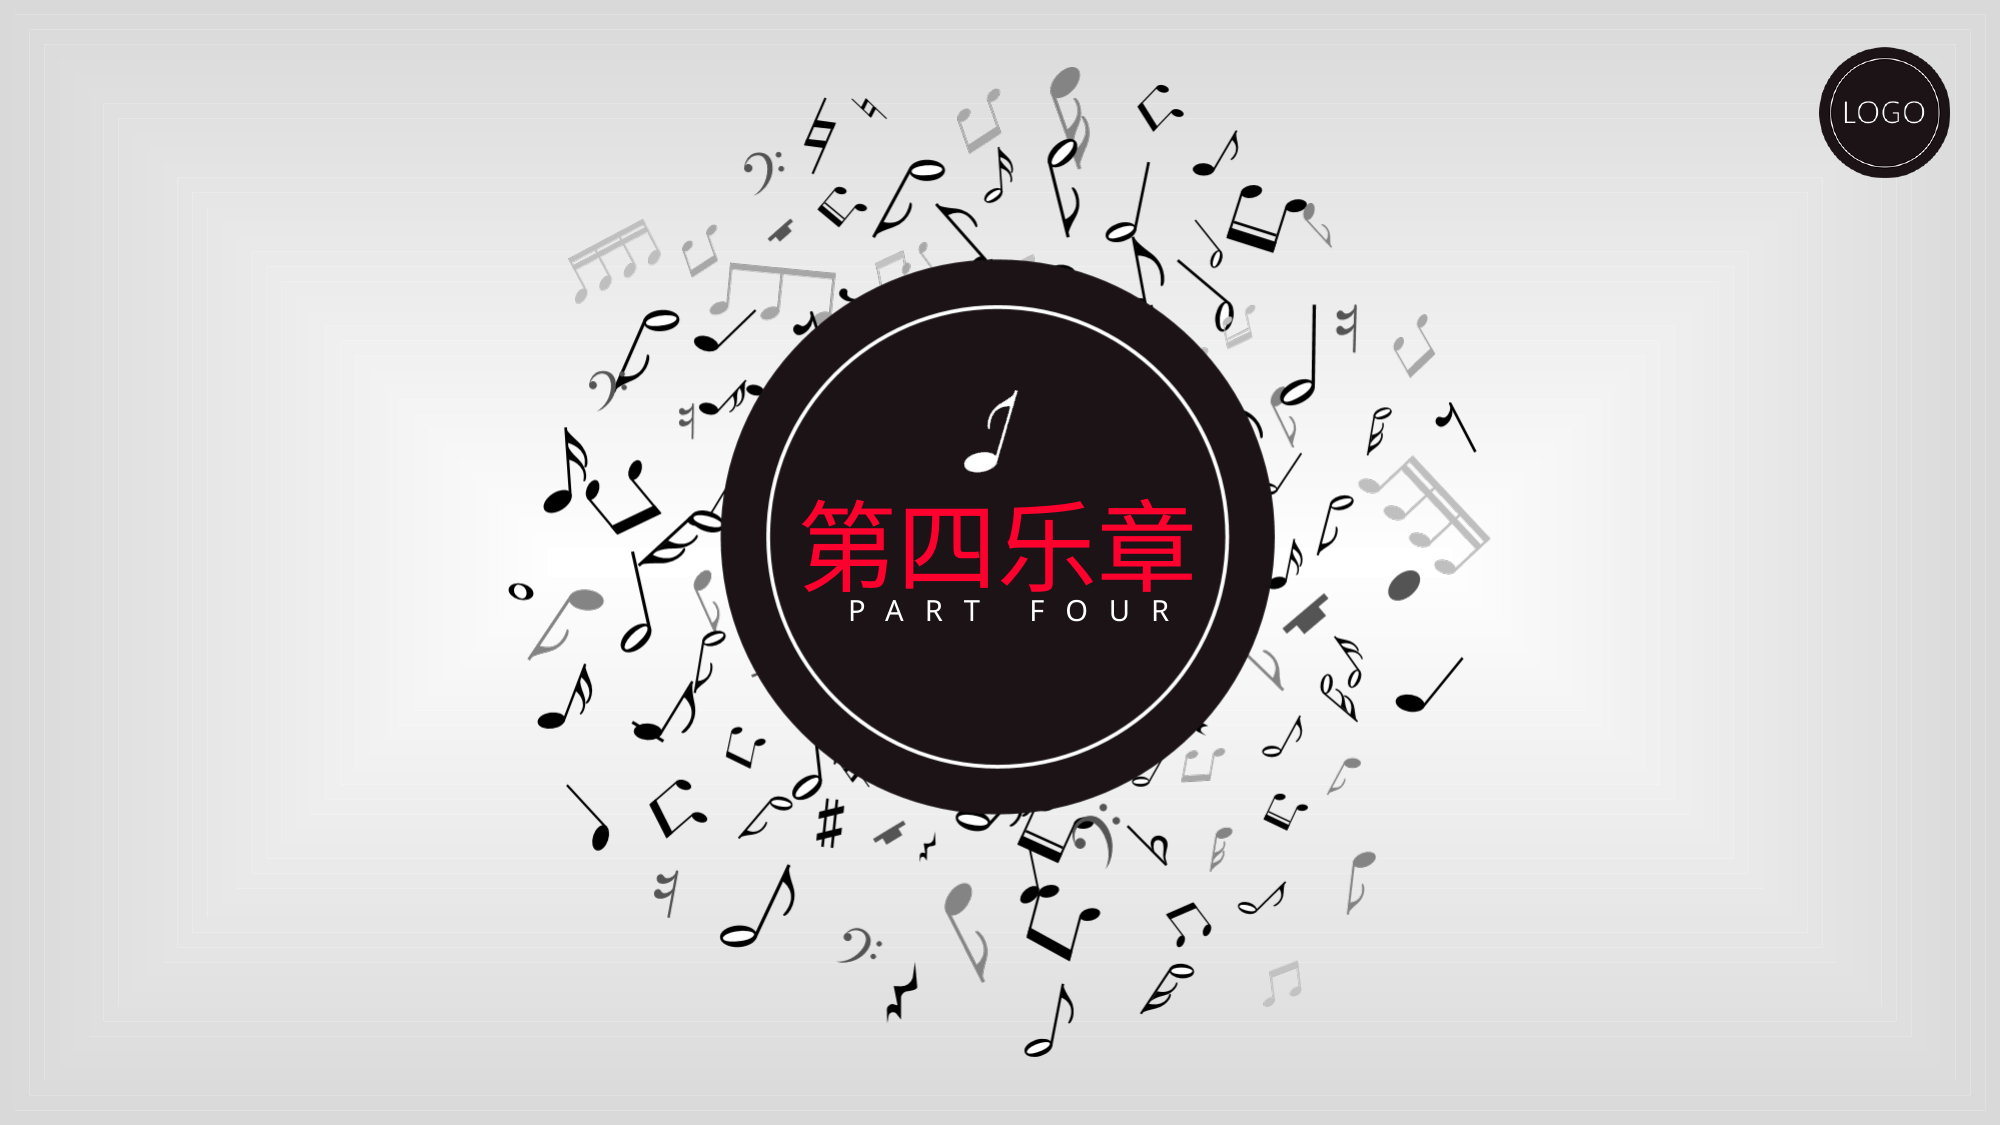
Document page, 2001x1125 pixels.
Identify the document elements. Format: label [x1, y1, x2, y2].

text_box [822, 386, 1196, 636]
picture [508, 67, 1491, 1058]
picture [1819, 46, 1950, 178]
